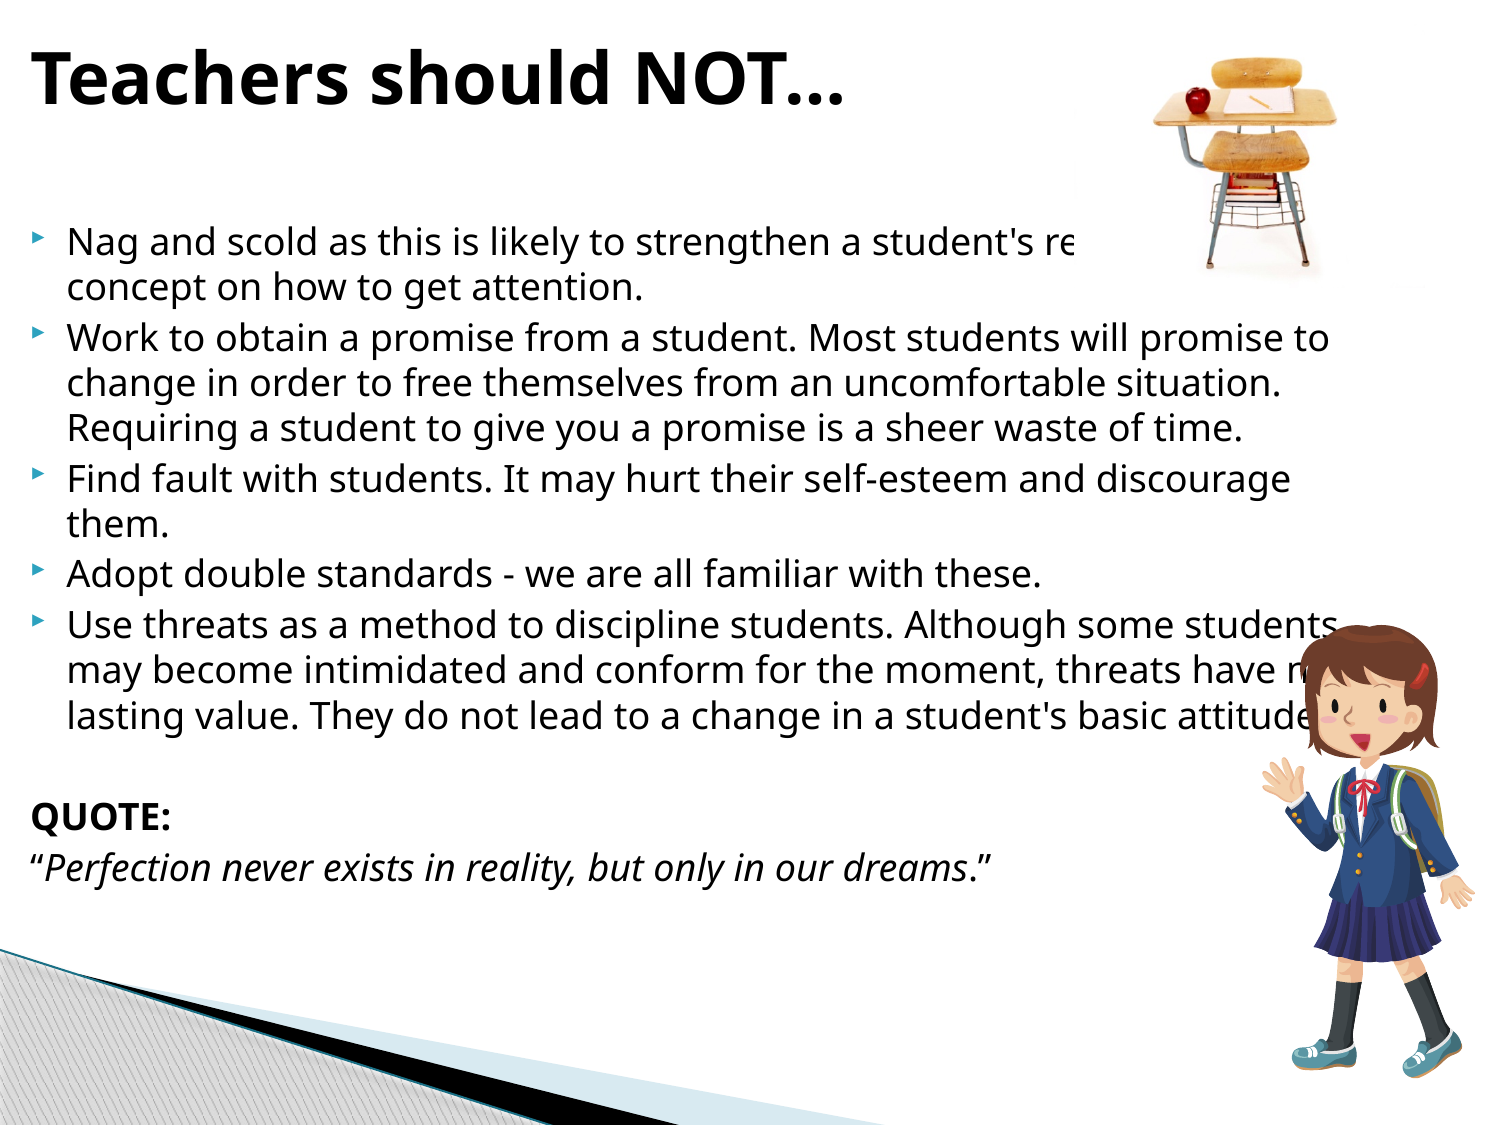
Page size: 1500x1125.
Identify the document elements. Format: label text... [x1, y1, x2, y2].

picture [1262, 624, 1476, 1079]
list Teachers should NOT… Nag and scold as this is likely to strengthen a student's regrettable concept on how to get attention. Work to obtain a promise from a student. Most students will promise to change in order to free themselves from an uncomfortable situation. Requiring a student to give you a promise is a sheer waste of time. Find fault with students. It may hurt their self-esteem and discourage them. Adopt double standards - we are all familiar with these. Use threats as a method to discipline students. Although some students may become intimidated and conform for the moment, threats have no lasting value. They do not lead to a change in a student's basic attitude. QUOTE: “Perfection never exists in reality, but only in our dreams.” [0, 24, 1363, 948]
picture [1074, 24, 1425, 288]
